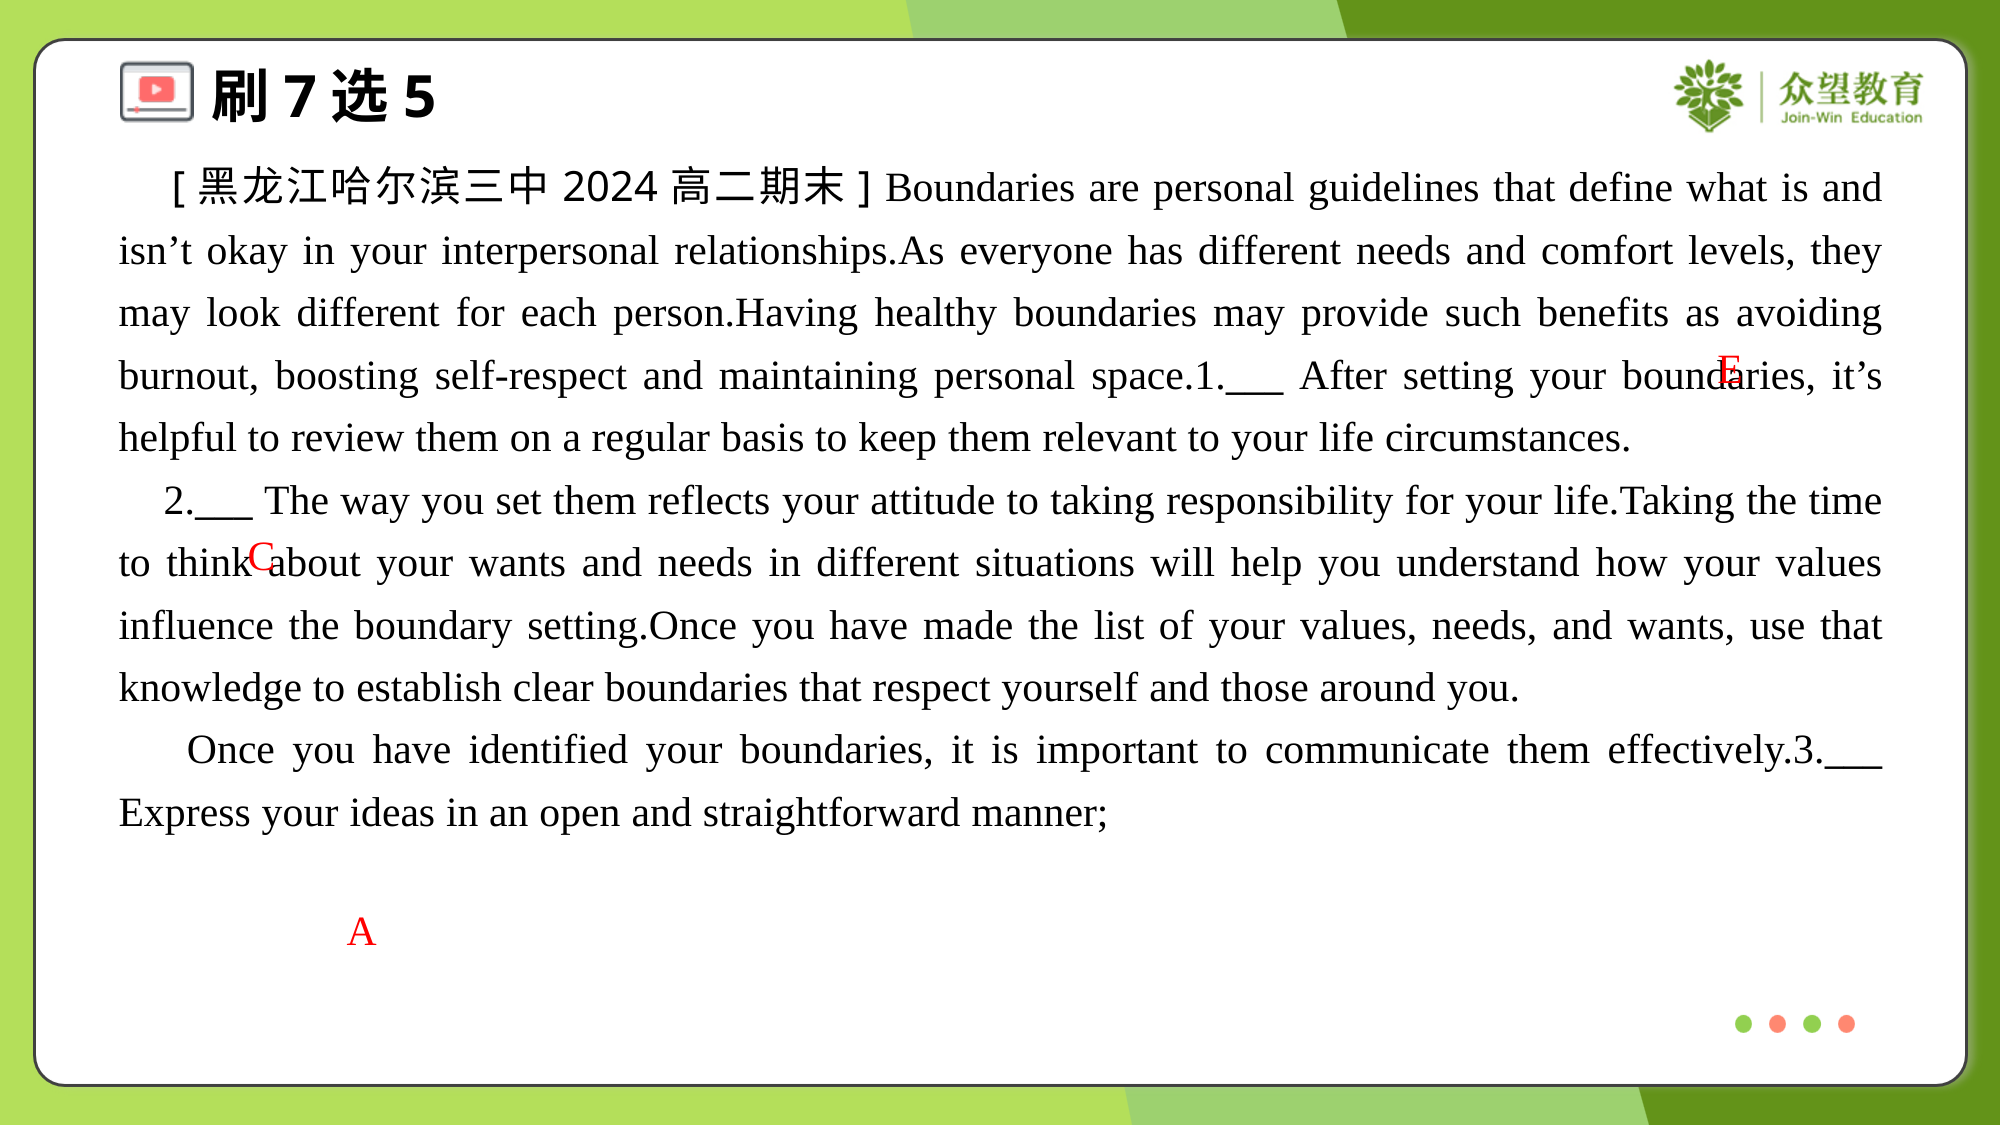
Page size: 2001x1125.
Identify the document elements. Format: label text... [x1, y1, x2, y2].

text_box A [342, 891, 382, 949]
text_box C [242, 516, 281, 574]
picture [0, 0, 2000, 1125]
text_box [黑龙江哈尔滨三中2024高二期末] Boundaries are personal guidelines that define what is and isn’t okay in your interpersonal relationships.As everyone has different needs and comfort levels, they may look different for each person.Having healthy boundaries may provide such benefits as avoiding burnout, boosting self-respect and maintaining personal space.1.___ After setting your boundaries, it’s helpful to review them on a regular basis to keep them relevant to your life circumstances. 2.___ The way you set them reflects your attitude to taking responsibility for your life.Taking the time to think about your wants and needs in different situations will help you understand how your values influence the boundary setting.Once you have made the list of your values, needs, and wants, use that knowledge to establish clear boundaries that respect yourself and those around you. Once you have identified your boundaries, it is important to communicate them effectively.3.___ Express your ideas in an open and straightforward manner; [118, 147, 1883, 961]
text_box E [1712, 328, 1748, 387]
